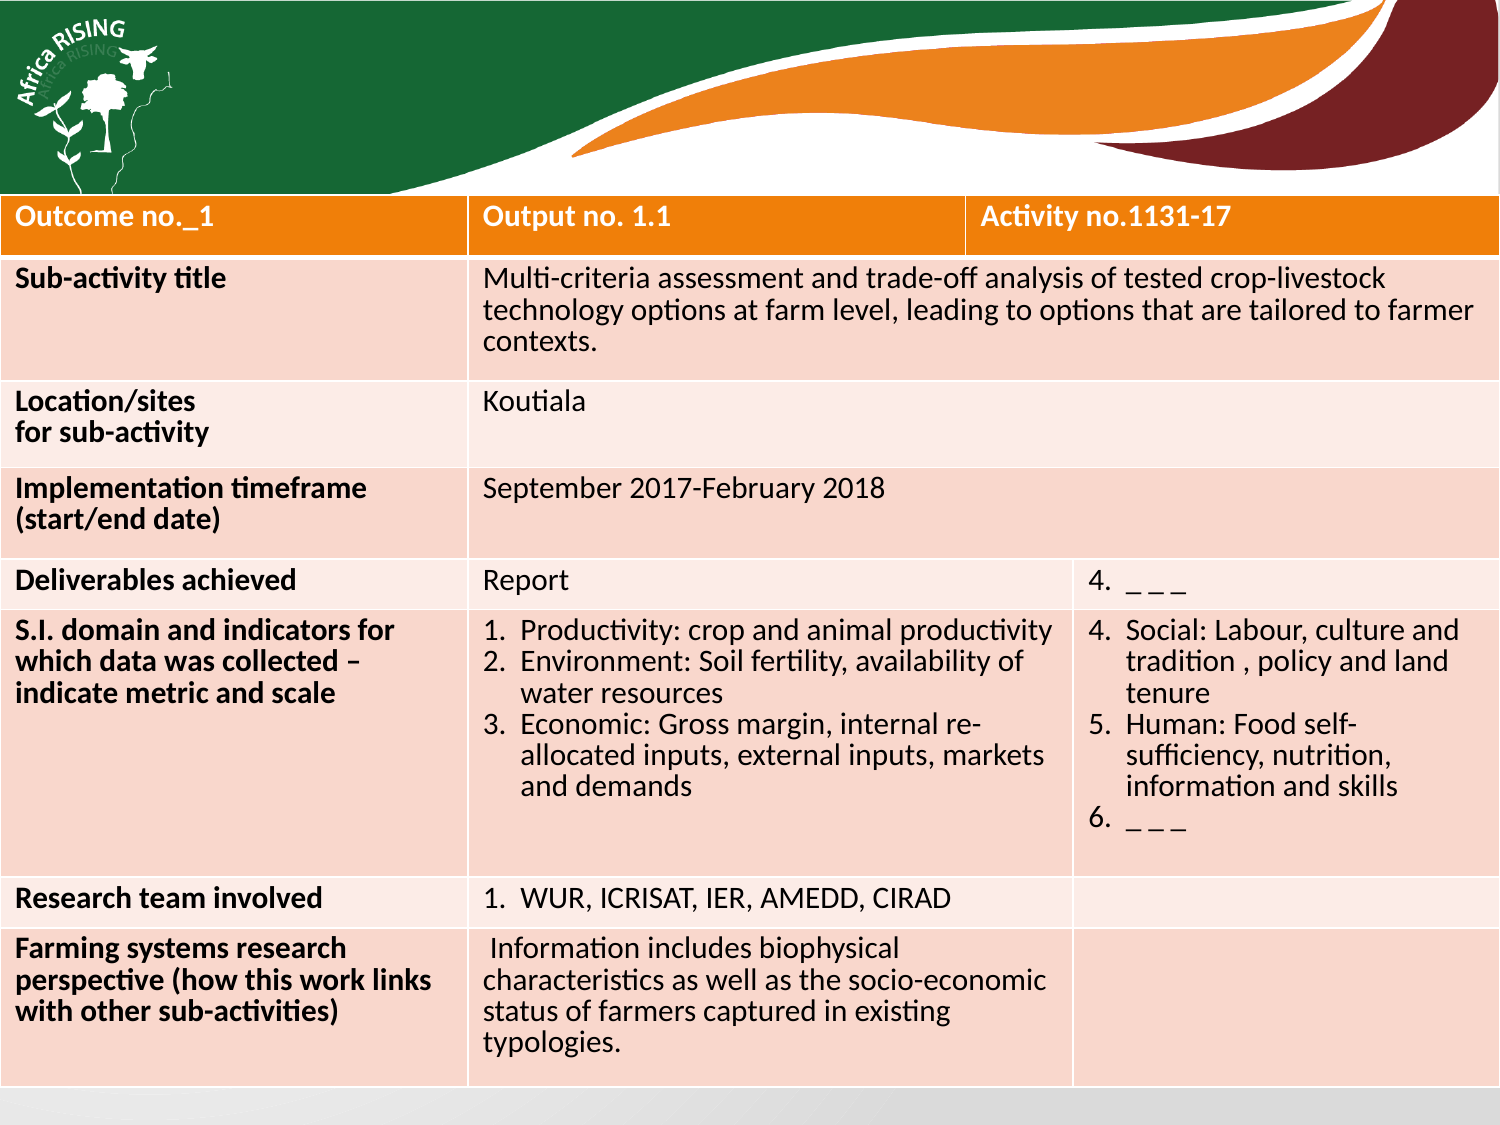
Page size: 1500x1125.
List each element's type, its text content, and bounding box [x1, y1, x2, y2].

table_cell [1074, 878, 1499, 927]
picture [0, 0, 1499, 194]
table_cell Location/sites for sub-activity [1, 382, 467, 467]
table_cell Sub-activity title [1, 260, 467, 380]
table_cell WUR, ICRISAT, IER, AMEDD, CIRAD [469, 878, 1072, 927]
table_cell Farming systems research perspective (how this work links with other sub-activities) [1, 929, 467, 1086]
table_cell September 2017-February 2018 [469, 468, 1499, 558]
table_header Output no. 1.1 [469, 196, 965, 255]
table_cell Report [469, 560, 1072, 609]
table_cell Multi-criteria assessment and trade-off analysis of tested crop-livestock technology options at farm level, leading to options that are tailored to farmer contexts. [469, 260, 1499, 380]
table_cell [1074, 929, 1499, 1086]
table_cell Implementation timeframe (start/end date) [1, 468, 467, 558]
table_cell Social: Labour, culture and tradition , policy and land tenure Human: Food self-sufficiency, nutrition, information and skills _ _ _ [1074, 610, 1499, 876]
table_cell Information includes biophysical characteristics as well as the socio-economic status of farmers captured in existing typologies. [469, 929, 1072, 1086]
table_header Activity no.1131-17 [966, 196, 1499, 255]
table_cell Productivity: crop and animal productivity Environment: Soil fertility, availability of water resources Economic: Gross margin, internal re-allocated inputs, external inputs, markets and demands [469, 610, 1072, 876]
table_cell Deliverables achieved [1, 560, 467, 609]
table_header Outcome no._1 [1, 196, 467, 255]
table_cell _ _ _ [1074, 560, 1499, 609]
table_cell S.I. domain and indicators for which data was collected – indicate metric and scale [1, 610, 467, 876]
table_cell Research team involved [1, 878, 467, 927]
table_cell Koutiala [469, 382, 1499, 467]
